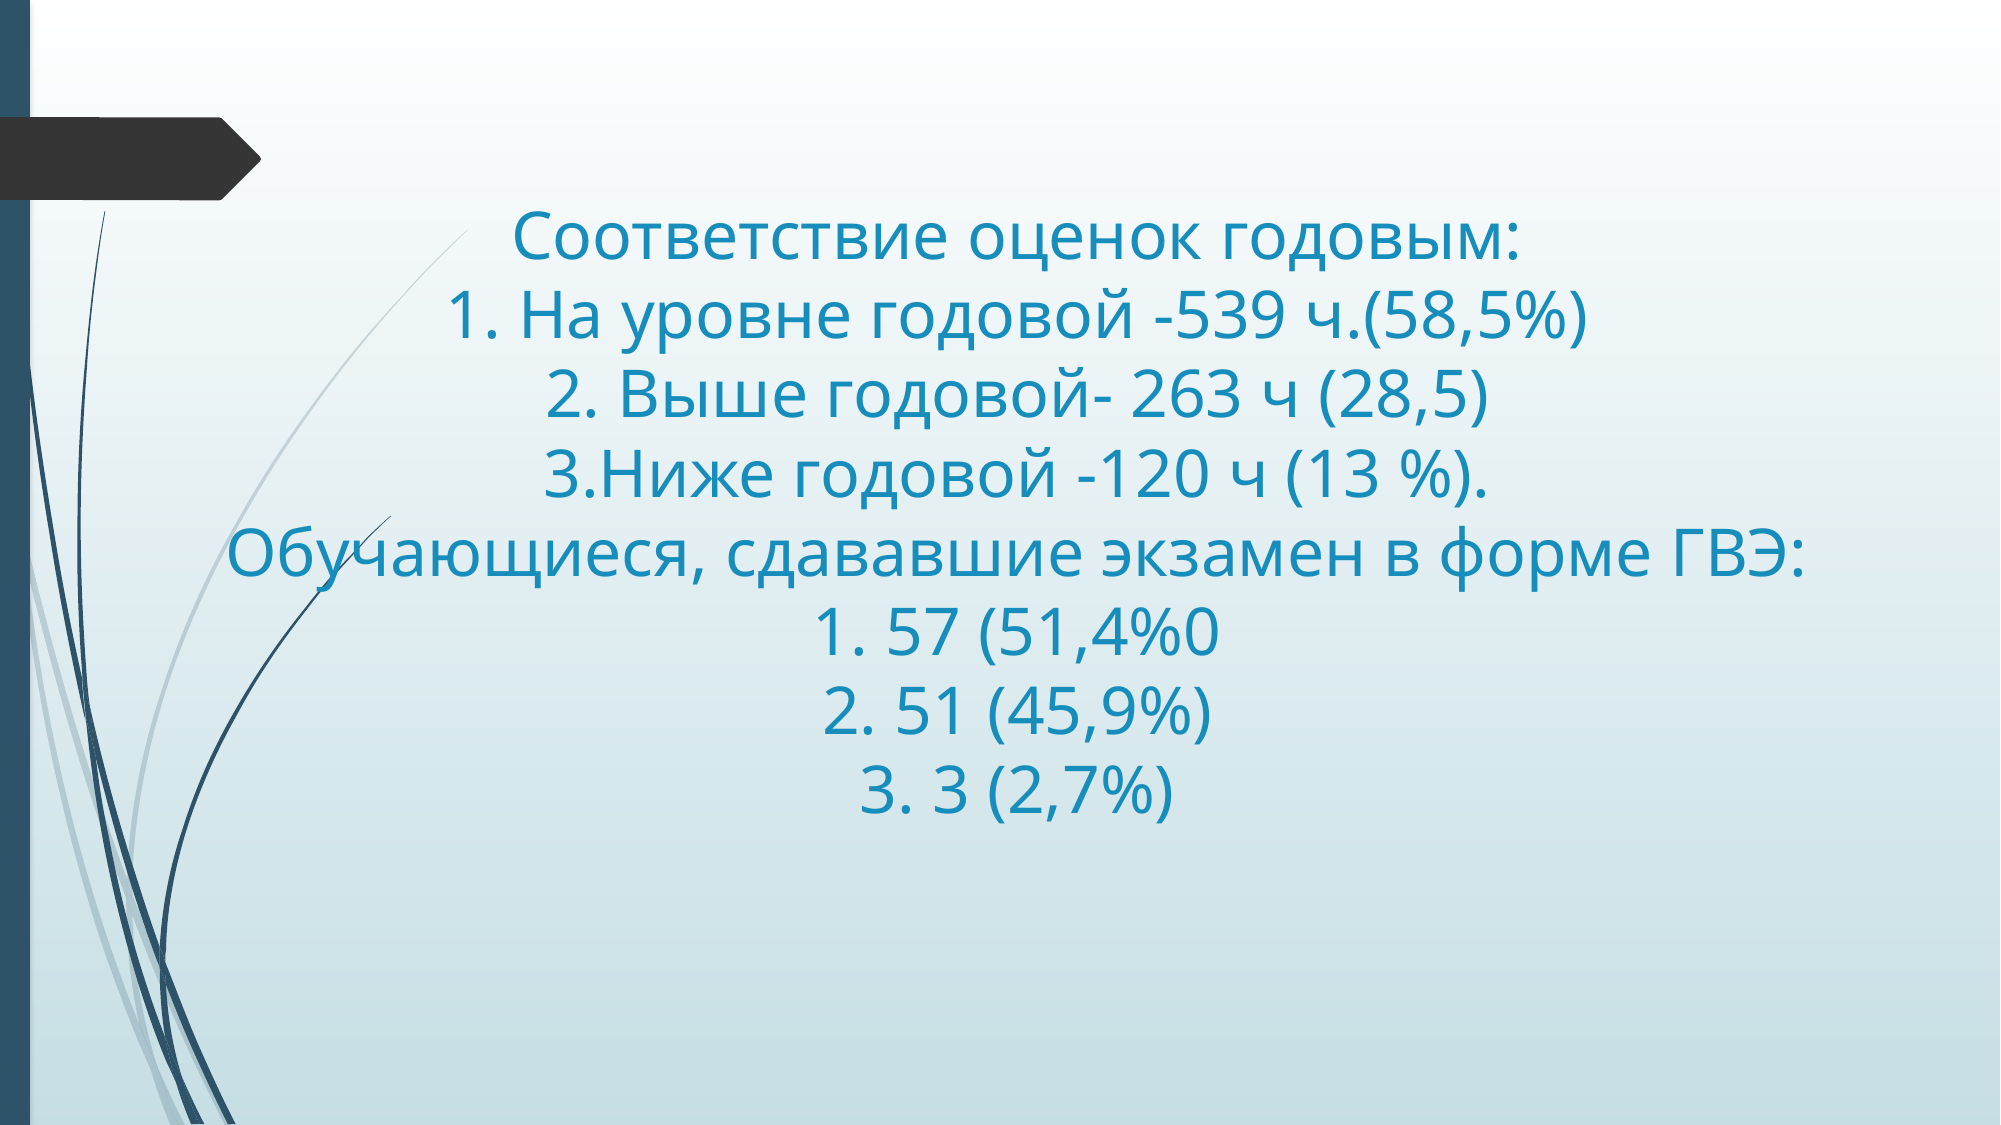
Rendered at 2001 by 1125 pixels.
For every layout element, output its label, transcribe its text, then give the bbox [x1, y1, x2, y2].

title Соответствие оценок годовым: 1. На уровне годовой -539 ч.(58,5%) 2. Выше годовой- 263 ч (28,5) 3.Ниже годовой -120 ч (13 %). Обучающиеся, сдававшие экзамен в форме ГВЭ: 1. 57 (51,4%0 2. 51 (45,9%) 3. 3 (2,7%) [204, 186, 1830, 897]
